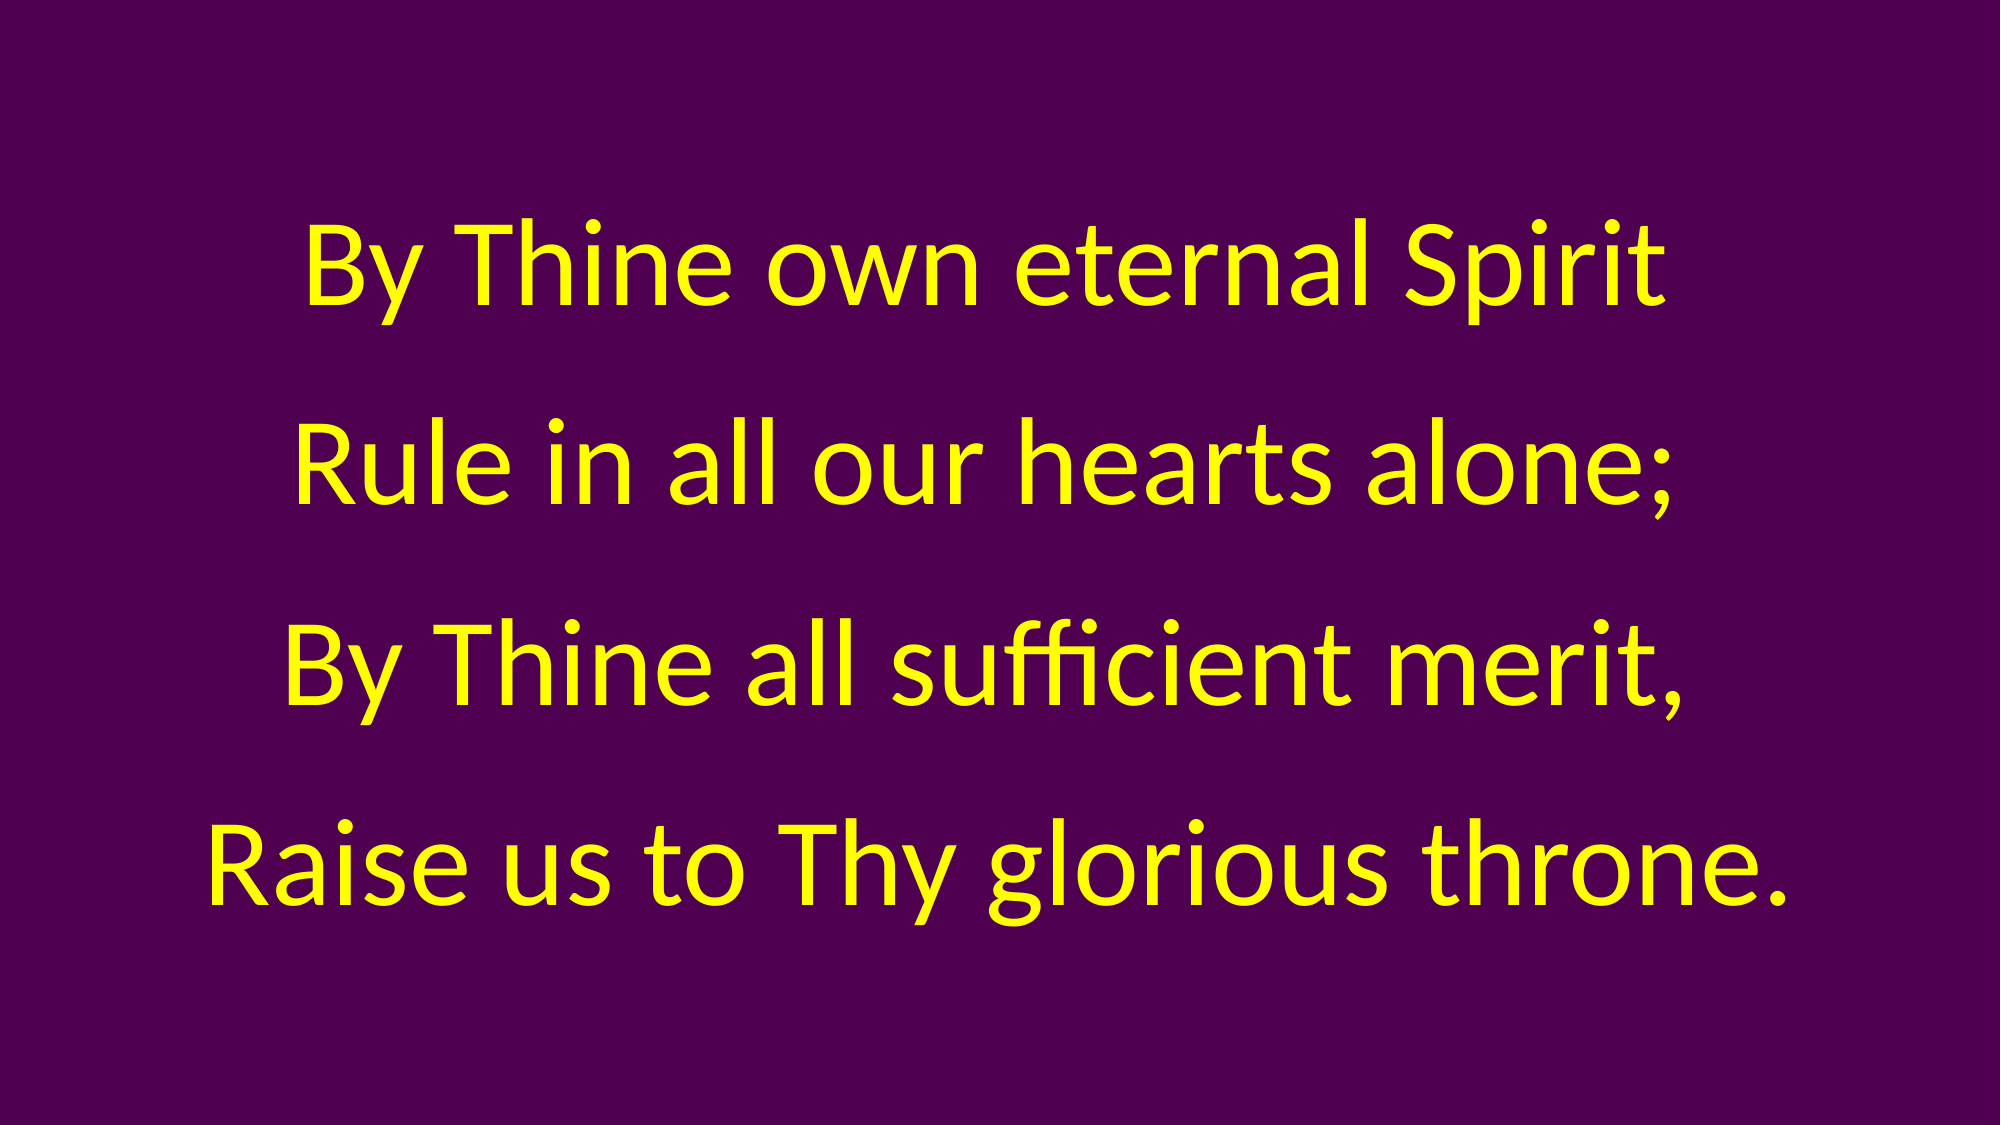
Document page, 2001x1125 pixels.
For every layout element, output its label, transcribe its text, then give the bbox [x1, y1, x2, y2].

text_box By Thine own eternal Spirit Rule in all our hearts alone; By Thine all sufficient merit, Raise us to Thy glorious throne. [98, 172, 1902, 938]
